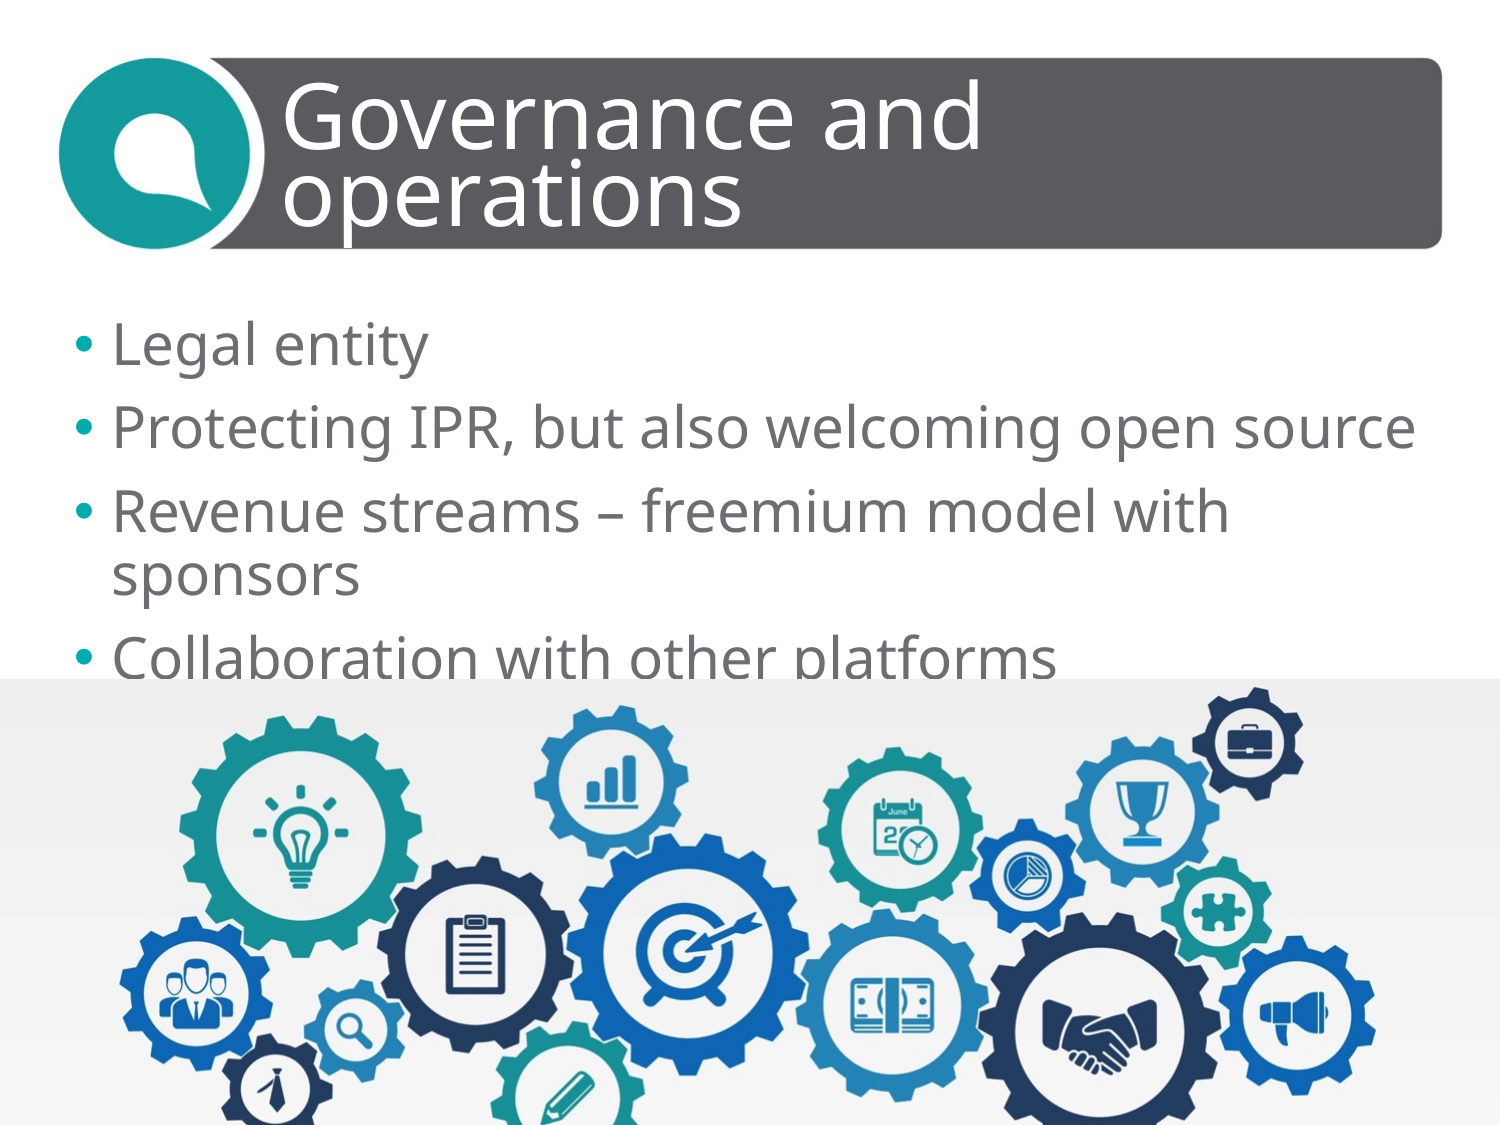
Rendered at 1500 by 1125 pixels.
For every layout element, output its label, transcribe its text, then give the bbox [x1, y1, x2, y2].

picture [0, 0, 1500, 1125]
list Legal entity Protecting IPR, but also welcoming open source Revenue streams – freemium model with sponsors Collaboration with other platforms [58, 300, 1441, 679]
title Governance and operations [265, 73, 1418, 252]
